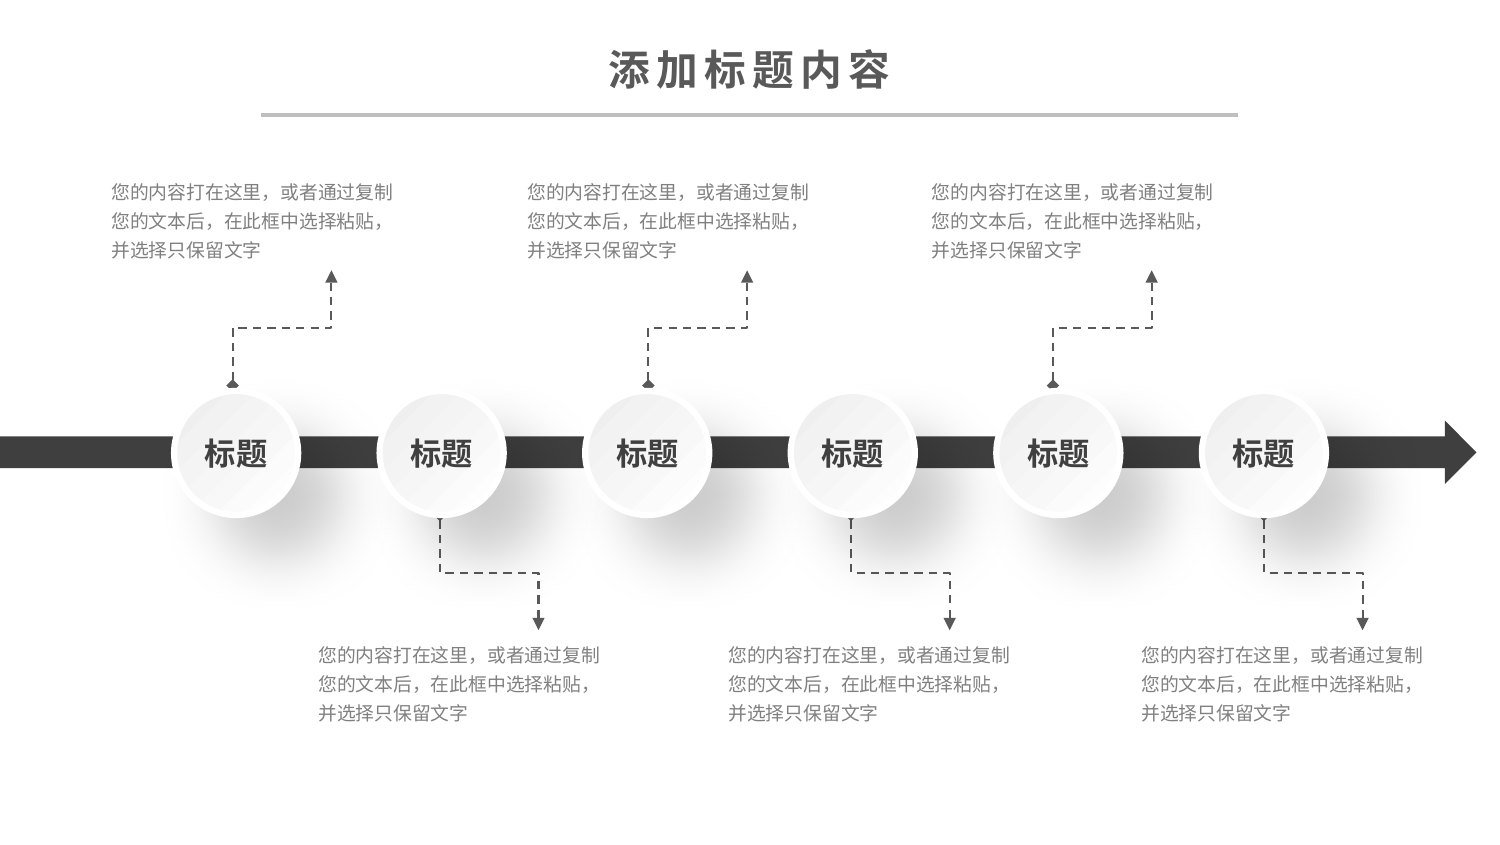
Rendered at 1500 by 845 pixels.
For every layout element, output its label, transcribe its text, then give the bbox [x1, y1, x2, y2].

text_box 您的内容打在这里，或者通过复制您的文本后，在此框中选择粘贴，并选择只保留文字 [516, 168, 827, 267]
text_box 标题 [377, 388, 506, 518]
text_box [842, 522, 959, 623]
text_box [754, 434, 791, 471]
text_box 您的内容打在这里，或者通过复制您的文本后，在此框中选择粘贴，并选择只保留文字 [100, 168, 411, 267]
text_box 标题 [171, 388, 301, 518]
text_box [431, 522, 547, 623]
text_box 您的内容打在这里，或者通过复制您的文本后，在此框中选择粘贴，并选择只保留文字 [306, 631, 618, 731]
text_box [1044, 278, 1161, 378]
text_box 标题 [788, 388, 917, 518]
text_box 您的内容打在这里，或者通过复制您的文本后，在此框中选择粘贴，并选择只保留文字 [716, 631, 1028, 731]
text_box 您的内容打在这里，或者通过复制您的文本后，在此框中选择粘贴，并选择只保留文字 [920, 168, 1231, 267]
text_box 标题 [994, 388, 1123, 518]
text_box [639, 278, 756, 378]
text_box 标题 [1199, 388, 1329, 518]
text_box [959, 434, 996, 471]
text_box [1165, 434, 1202, 471]
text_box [224, 278, 340, 378]
text_box 您的内容打在这里，或者通过复制您的文本后，在此框中选择粘贴，并选择只保留文字 [1129, 631, 1440, 731]
text_box 标题 [583, 388, 712, 518]
text_box [1371, 418, 1479, 486]
text_box [0, 434, 174, 471]
text_box [343, 434, 380, 471]
text_box [547, 434, 585, 471]
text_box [1255, 522, 1372, 623]
